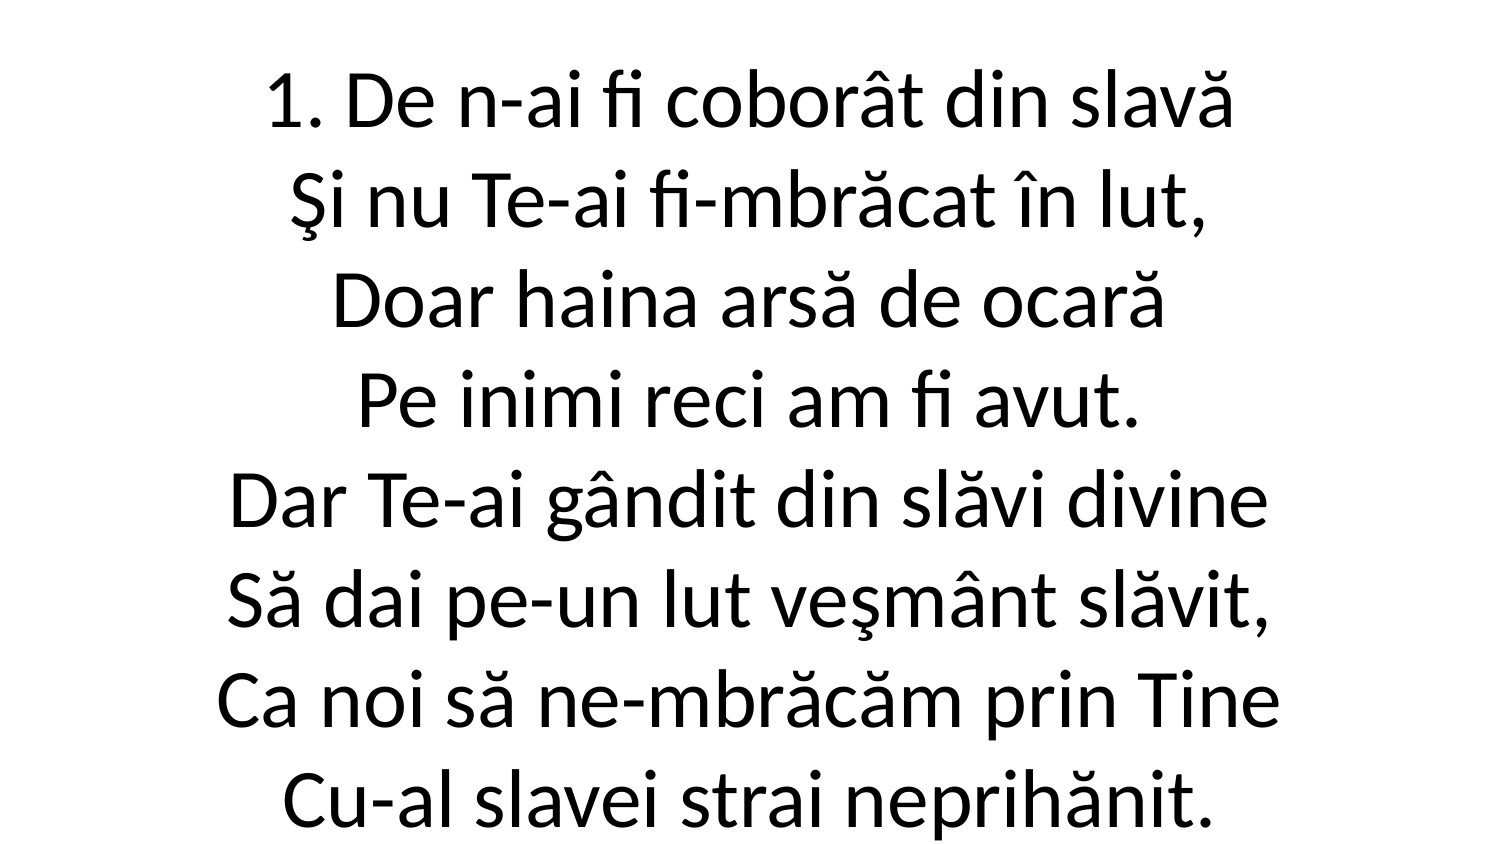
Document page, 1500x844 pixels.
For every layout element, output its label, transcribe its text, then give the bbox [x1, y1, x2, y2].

text_box 1. De n-ai fi coborât din slavă Şi nu Te-ai fi-mbrăcat în lut, Doar haina arsă de ocară Pe inimi reci am fi avut. Dar Te-ai gândit din slăvi divine Să dai pe-un lut veşmânt slăvit, Ca noi să ne-mbrăcăm prin Tine Cu-al slavei strai neprihănit. [201, 0, 1299, 844]
